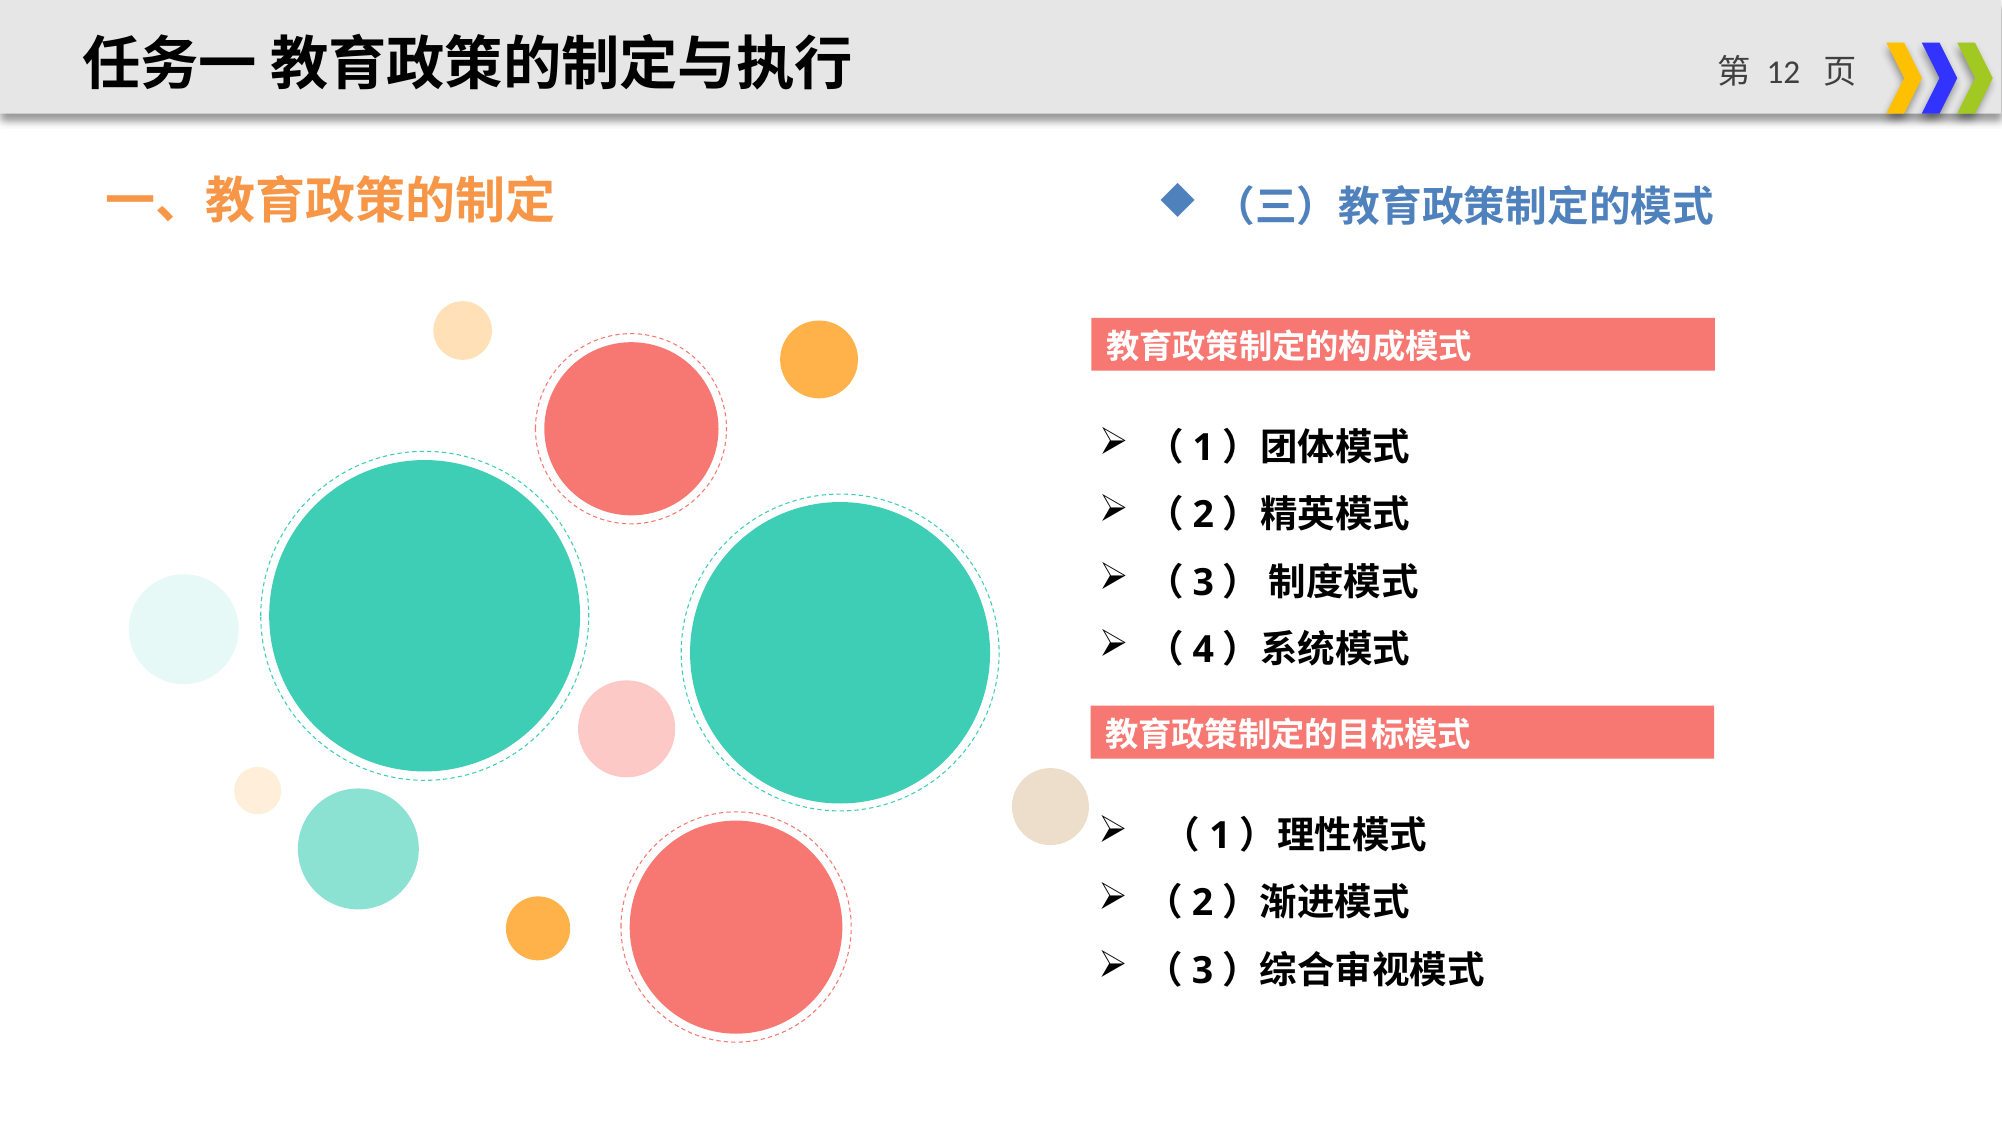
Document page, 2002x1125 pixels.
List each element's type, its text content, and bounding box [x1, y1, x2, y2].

text_box [535, 333, 727, 524]
text_box [234, 766, 282, 815]
text_box （三）教育政策制定的模式 [1142, 172, 1976, 238]
text_box [297, 788, 419, 910]
text_box 教育政策制定的构成模式 [1091, 317, 1715, 371]
text_box [128, 574, 239, 685]
text_box （1）理性模式 （2）渐进模式 （3）综合审视模式 [1090, 780, 1739, 1000]
text_box 教育政策制定的目标模式 [1090, 705, 1715, 759]
text_box [260, 451, 589, 781]
text_box [433, 301, 492, 360]
text_box [1011, 768, 1089, 846]
text_box [505, 896, 571, 961]
text_box [780, 320, 859, 399]
text_box [681, 494, 1000, 811]
text_box [578, 680, 676, 778]
text_box [620, 811, 852, 1043]
text_box （1）团体模式 （2）精英模式 （3） 制度模式 （4）系统模式 [1091, 392, 1740, 683]
text_box 任务一 教育政策的制定与执行 [67, 19, 1008, 104]
text_box 一、教育政策的制定 [90, 160, 806, 236]
